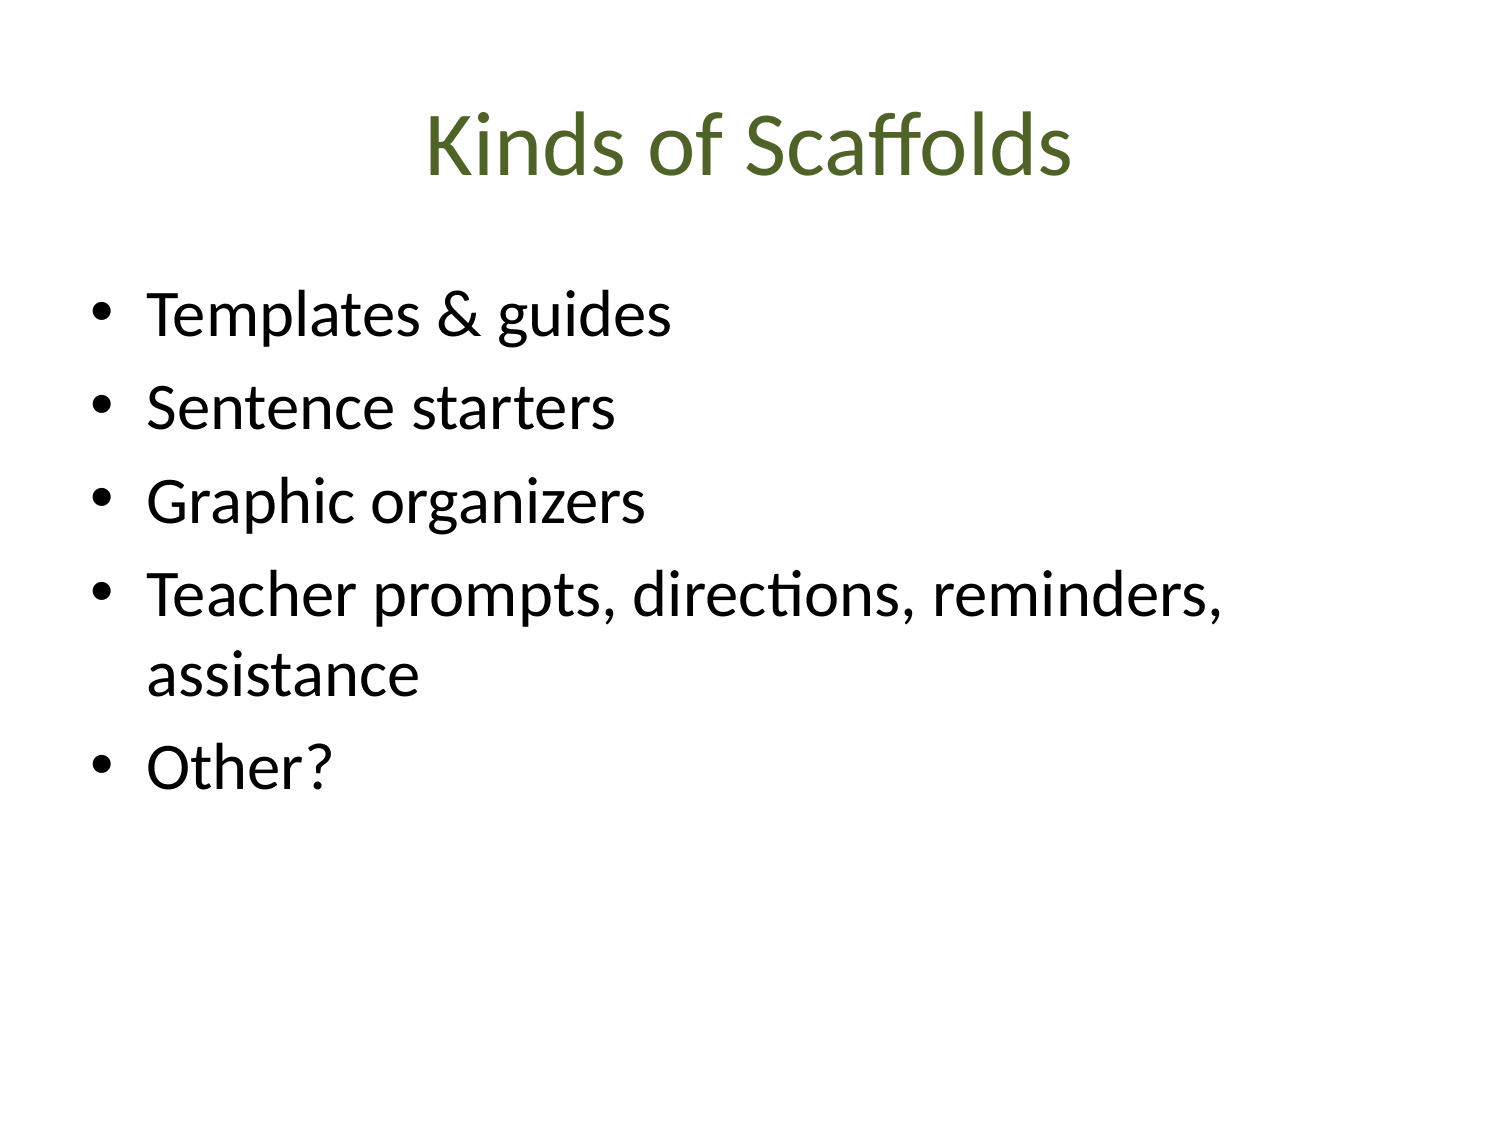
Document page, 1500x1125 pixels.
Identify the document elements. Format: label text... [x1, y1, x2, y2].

title Kinds of Scaffolds [75, 45, 1425, 233]
list Templates & guides Sentence starters Graphic organizers Teacher prompts, directions, reminders, assistance Other? [75, 262, 1425, 1005]
